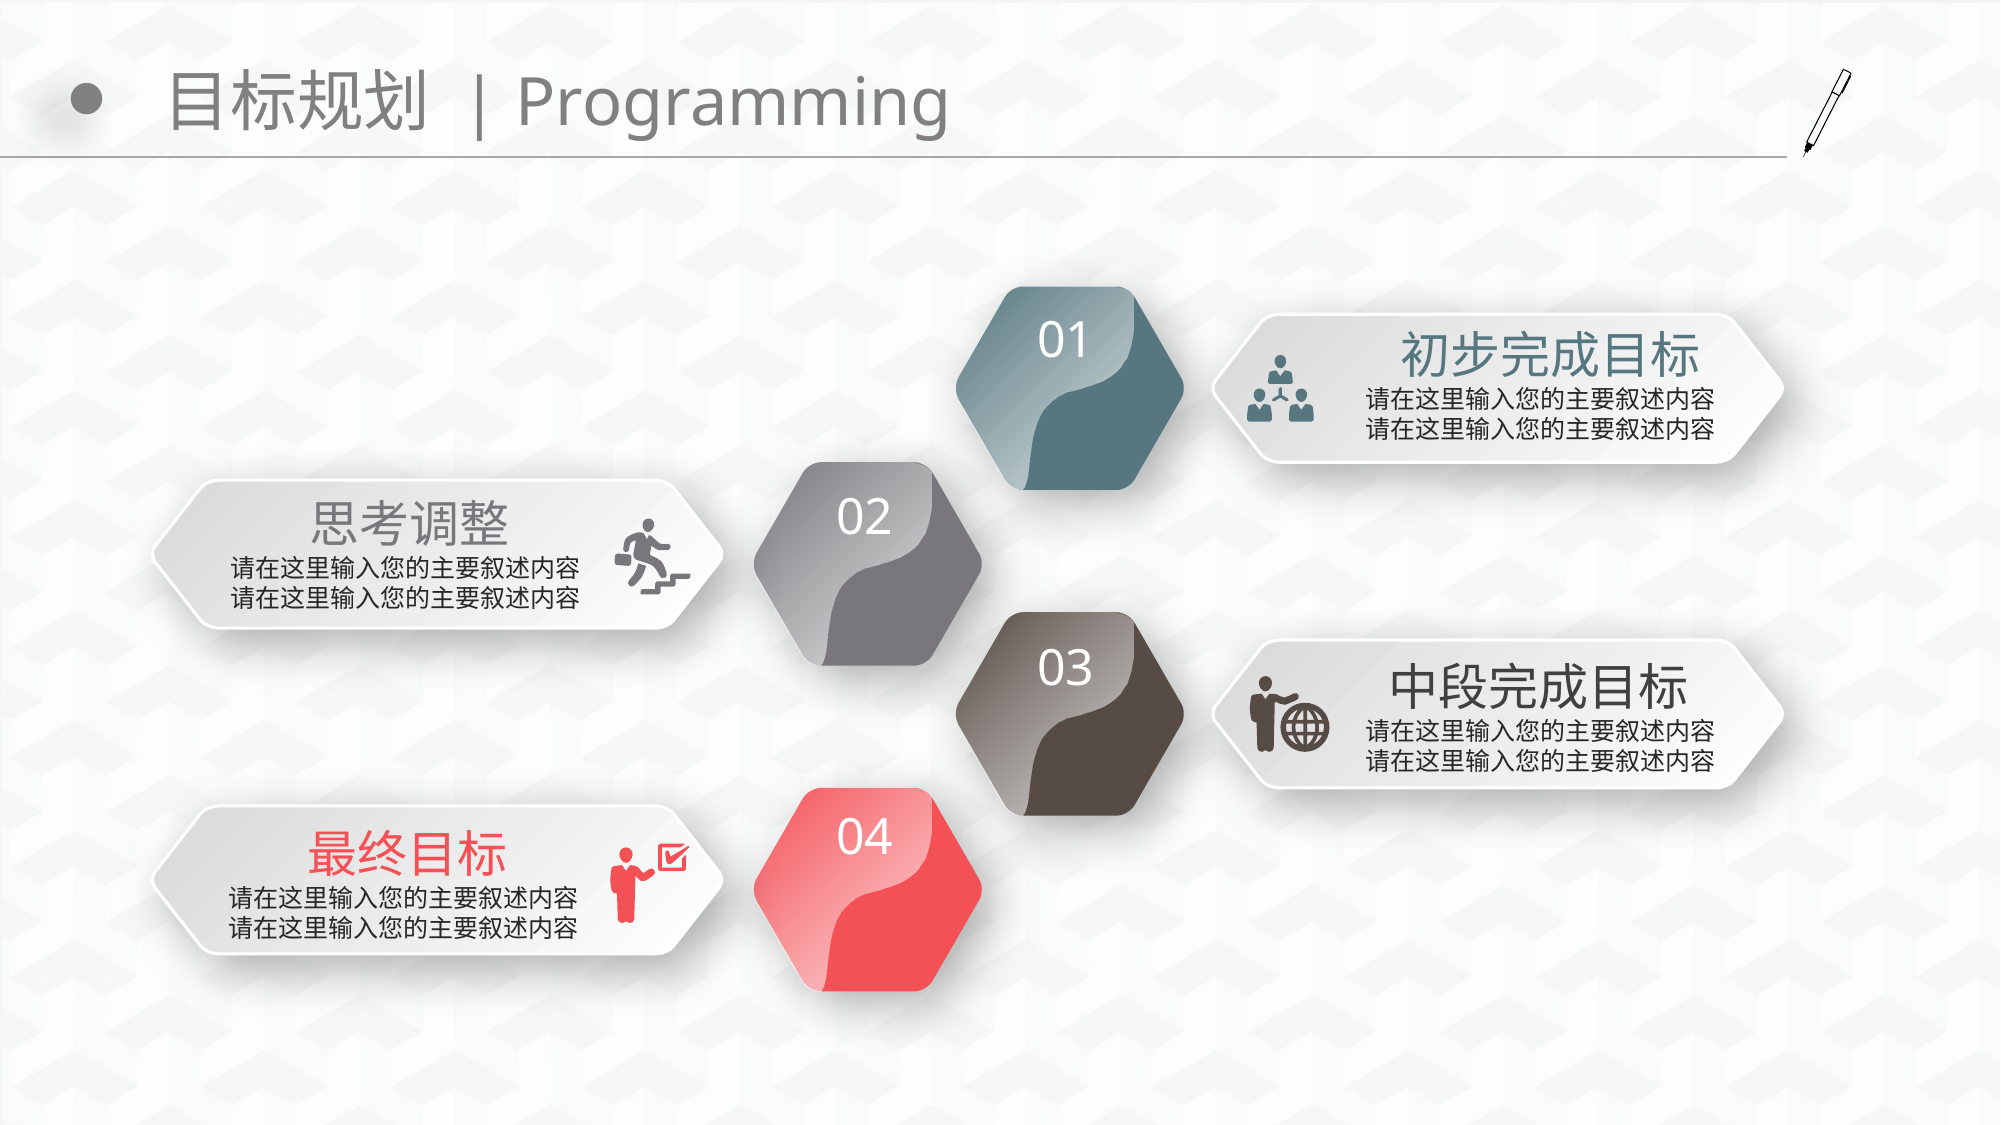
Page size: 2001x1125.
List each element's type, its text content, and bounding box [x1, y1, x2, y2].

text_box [1212, 639, 1783, 866]
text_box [752, 787, 983, 992]
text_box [1212, 314, 1783, 535]
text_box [954, 611, 1185, 816]
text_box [152, 805, 723, 1033]
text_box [752, 461, 983, 666]
picture [1, 3, 2001, 1125]
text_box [152, 479, 723, 703]
title 目标规划 | Programming [152, 27, 1789, 169]
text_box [954, 286, 1185, 491]
